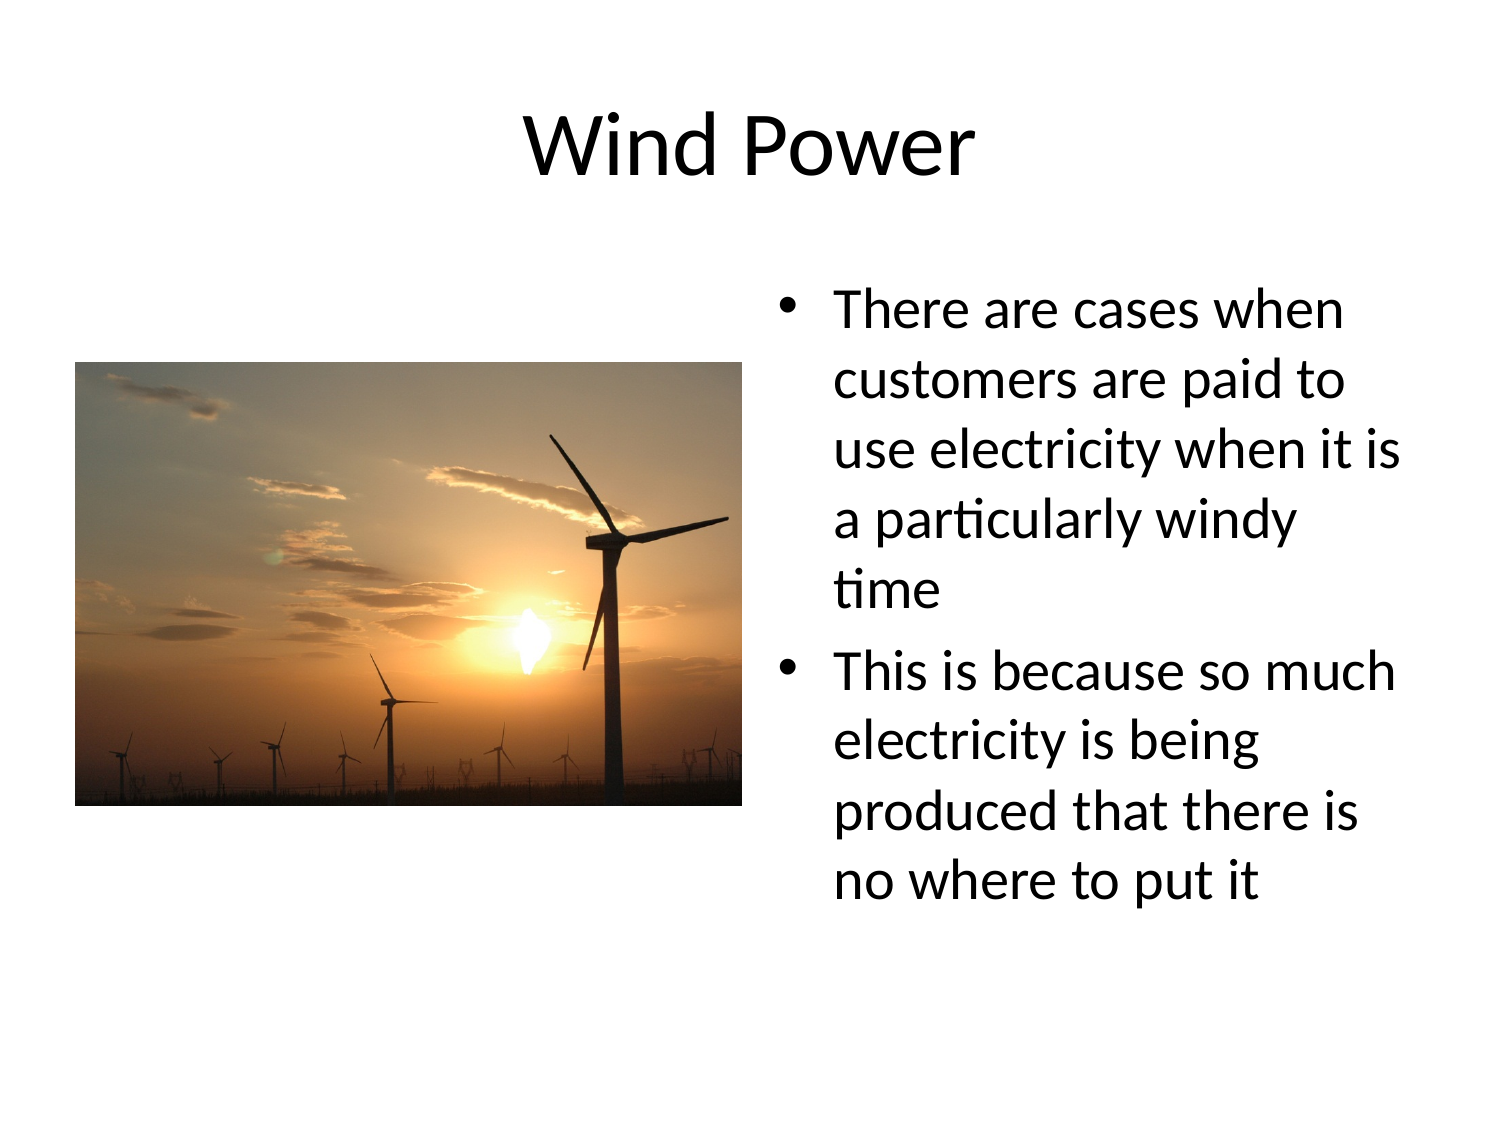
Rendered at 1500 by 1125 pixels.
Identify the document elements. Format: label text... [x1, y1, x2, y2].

title Wind Power [75, 45, 1425, 233]
picture [74, 362, 743, 807]
list There are cases when customers are paid to use electricity when it is a particularly windy time This is because so much electricity is being produced that there is no where to put it [762, 262, 1425, 1005]
